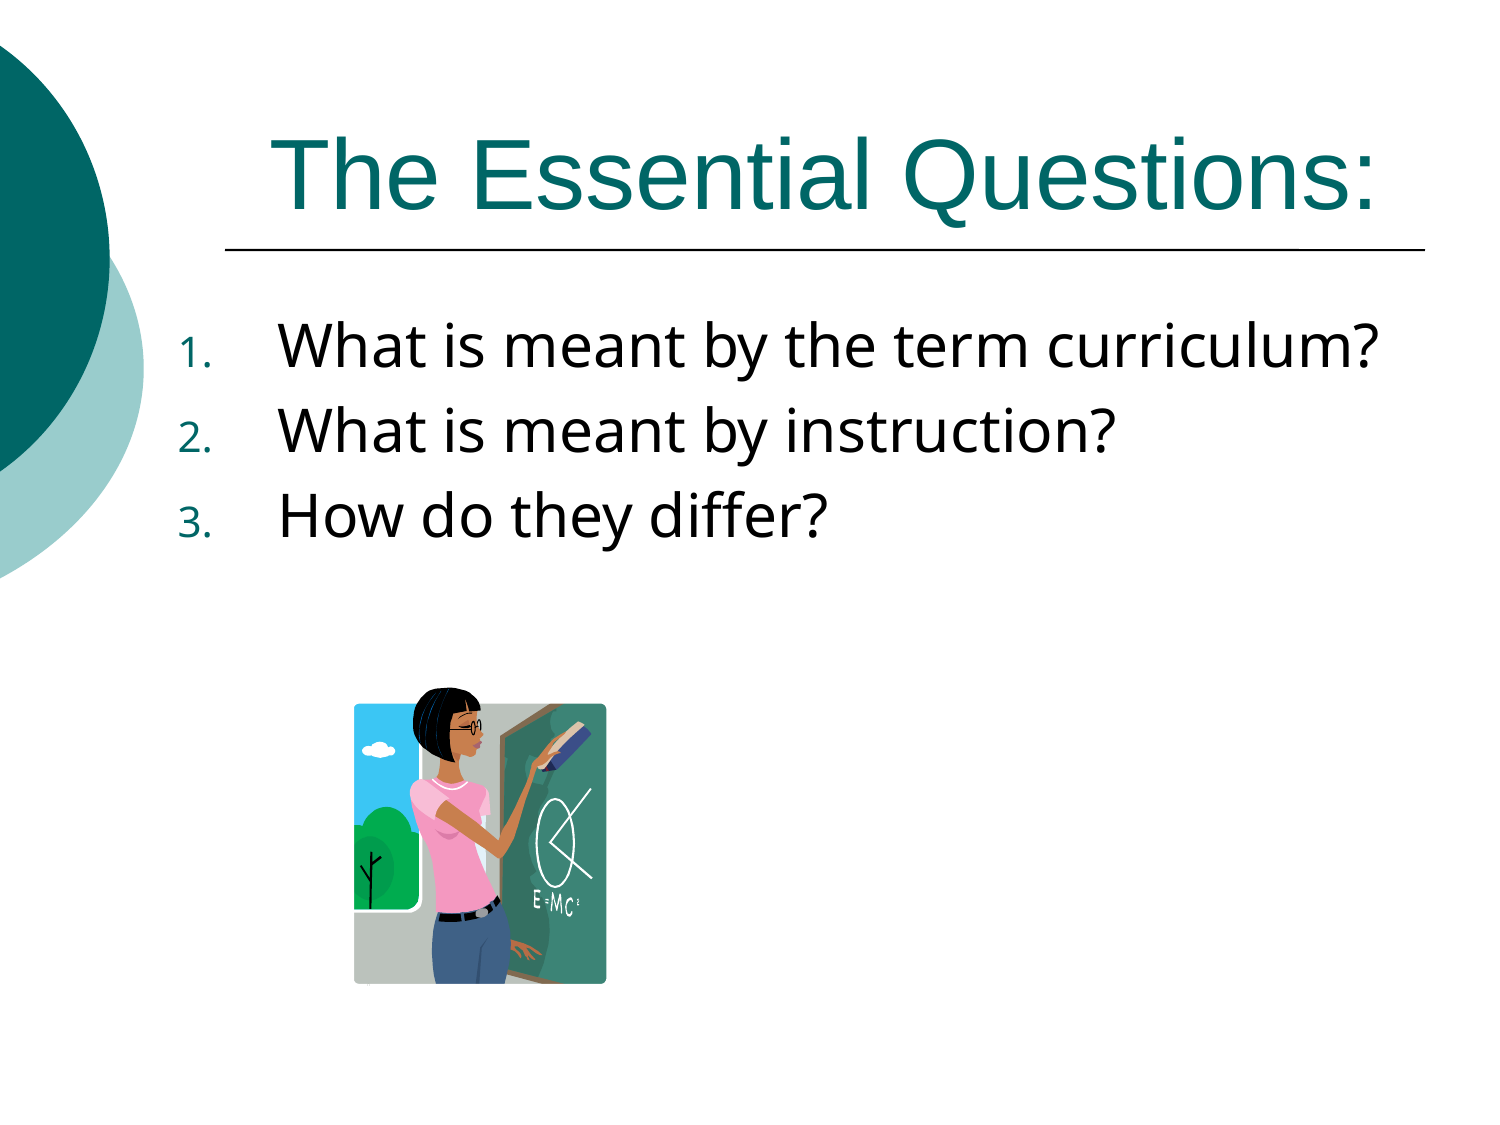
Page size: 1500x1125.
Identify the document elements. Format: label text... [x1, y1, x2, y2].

picture [349, 687, 611, 988]
list What is meant by the term curriculum? What is meant by instruction? How do they differ? [162, 299, 1462, 1001]
title The Essential Questions: [224, 49, 1425, 238]
